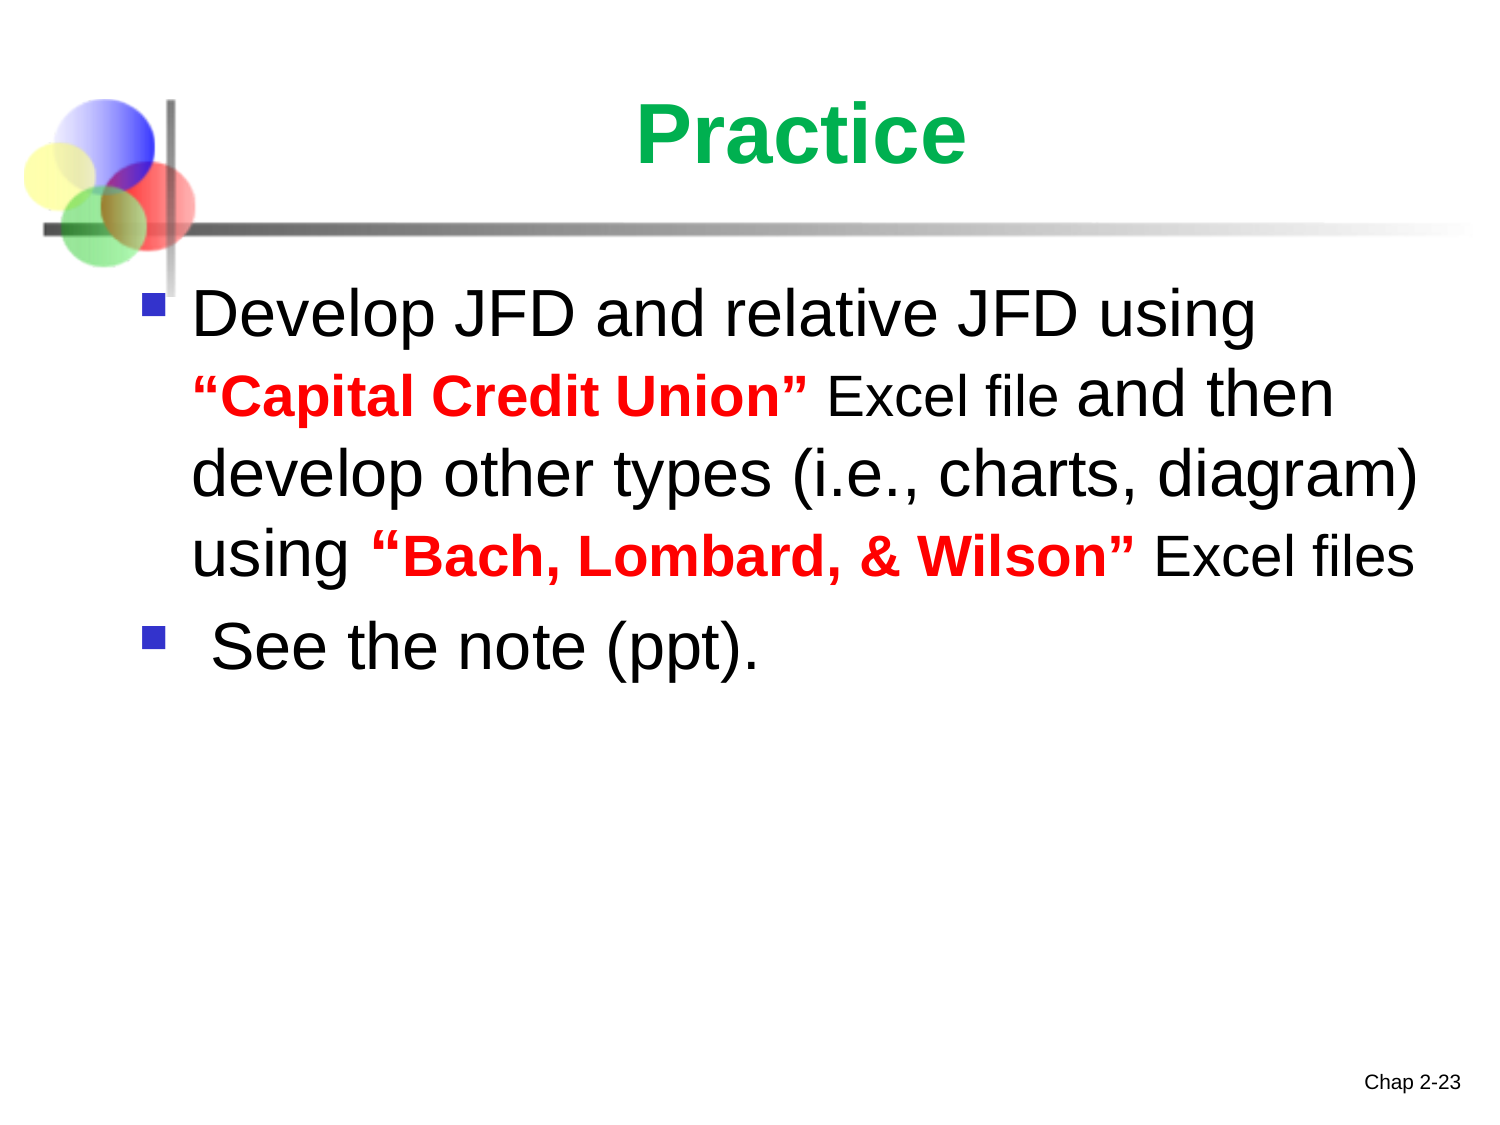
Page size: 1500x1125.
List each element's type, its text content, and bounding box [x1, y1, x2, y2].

picture [24, 99, 1475, 297]
slide_number Chap 2-23 [1162, 1049, 1476, 1101]
title Practice [162, 62, 1442, 188]
list Develop JFD and relative JFD using “Capital Credit Union” Excel file and then develop other types (i.e., charts, diagram) using “Bach, Lombard, & Wilson” Excel files See the note (ppt). [124, 262, 1451, 938]
